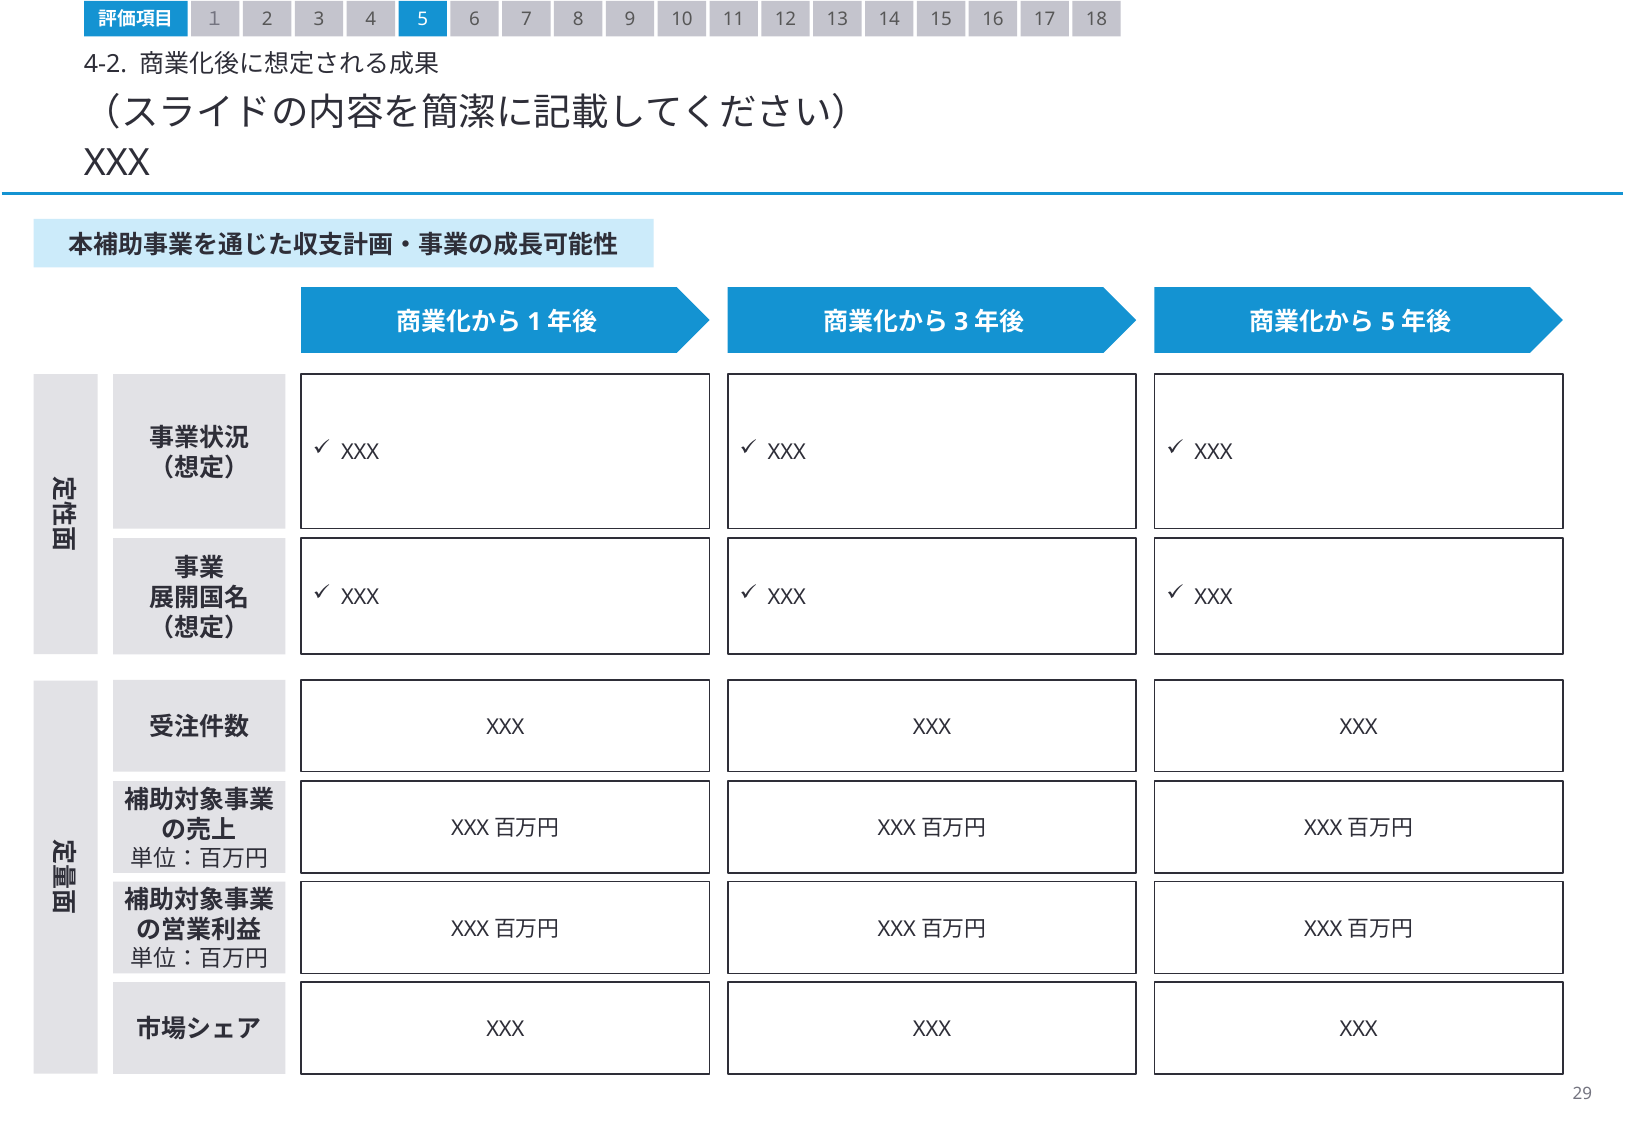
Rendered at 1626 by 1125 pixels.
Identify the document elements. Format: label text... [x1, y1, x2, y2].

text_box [83, 0, 1122, 37]
text_box 事業 展開国名 （想定） [112, 537, 286, 655]
text_box XXX [727, 537, 1137, 655]
text_box XXX [300, 373, 710, 529]
text_box XXX百万円 [300, 881, 710, 974]
text_box 商業化から3年後 [726, 286, 1137, 354]
text_box XXX [1153, 981, 1564, 1075]
text_box XXX百万円 [727, 881, 1137, 974]
text_box XXX [727, 679, 1137, 773]
text_box 補助対象事業の営業利益 単位：百万円 [112, 881, 286, 974]
text_box 定性面 [33, 373, 98, 655]
text_box XXX [300, 537, 710, 655]
text_box XXX [1153, 537, 1564, 655]
text_box XXX [1153, 679, 1564, 773]
text_box 市場シェア [112, 981, 286, 1075]
text_box XXX百万円 [1153, 780, 1564, 874]
text_box XXX百万円 [1153, 881, 1564, 974]
list 4-2. 商業化後に想定される成果 [84, 40, 1543, 82]
text_box XXX [1153, 373, 1564, 529]
text_box 補助対象事業の売上 単位：百万円 [112, 780, 286, 874]
text_box 本補助事業を通じた収支計画・事業の成長可能性 [33, 218, 654, 268]
text_box 商業化から5年後 [1153, 286, 1564, 354]
list （スライドの内容を簡潔に記載してください） XXX [84, 83, 1543, 183]
text_box XXX [300, 981, 710, 1075]
text_box 事業状況（想定） [112, 373, 286, 529]
text_box XXX [727, 373, 1137, 529]
text_box XXX百万円 [300, 780, 710, 874]
text_box 受注件数 [112, 679, 286, 773]
text_box XXX百万円 [727, 780, 1137, 874]
text_box XXX [300, 679, 710, 773]
text_box 商業化から1年後 [300, 286, 711, 354]
text_box XXX [727, 981, 1137, 1075]
text_box 定量面 [33, 680, 98, 1075]
